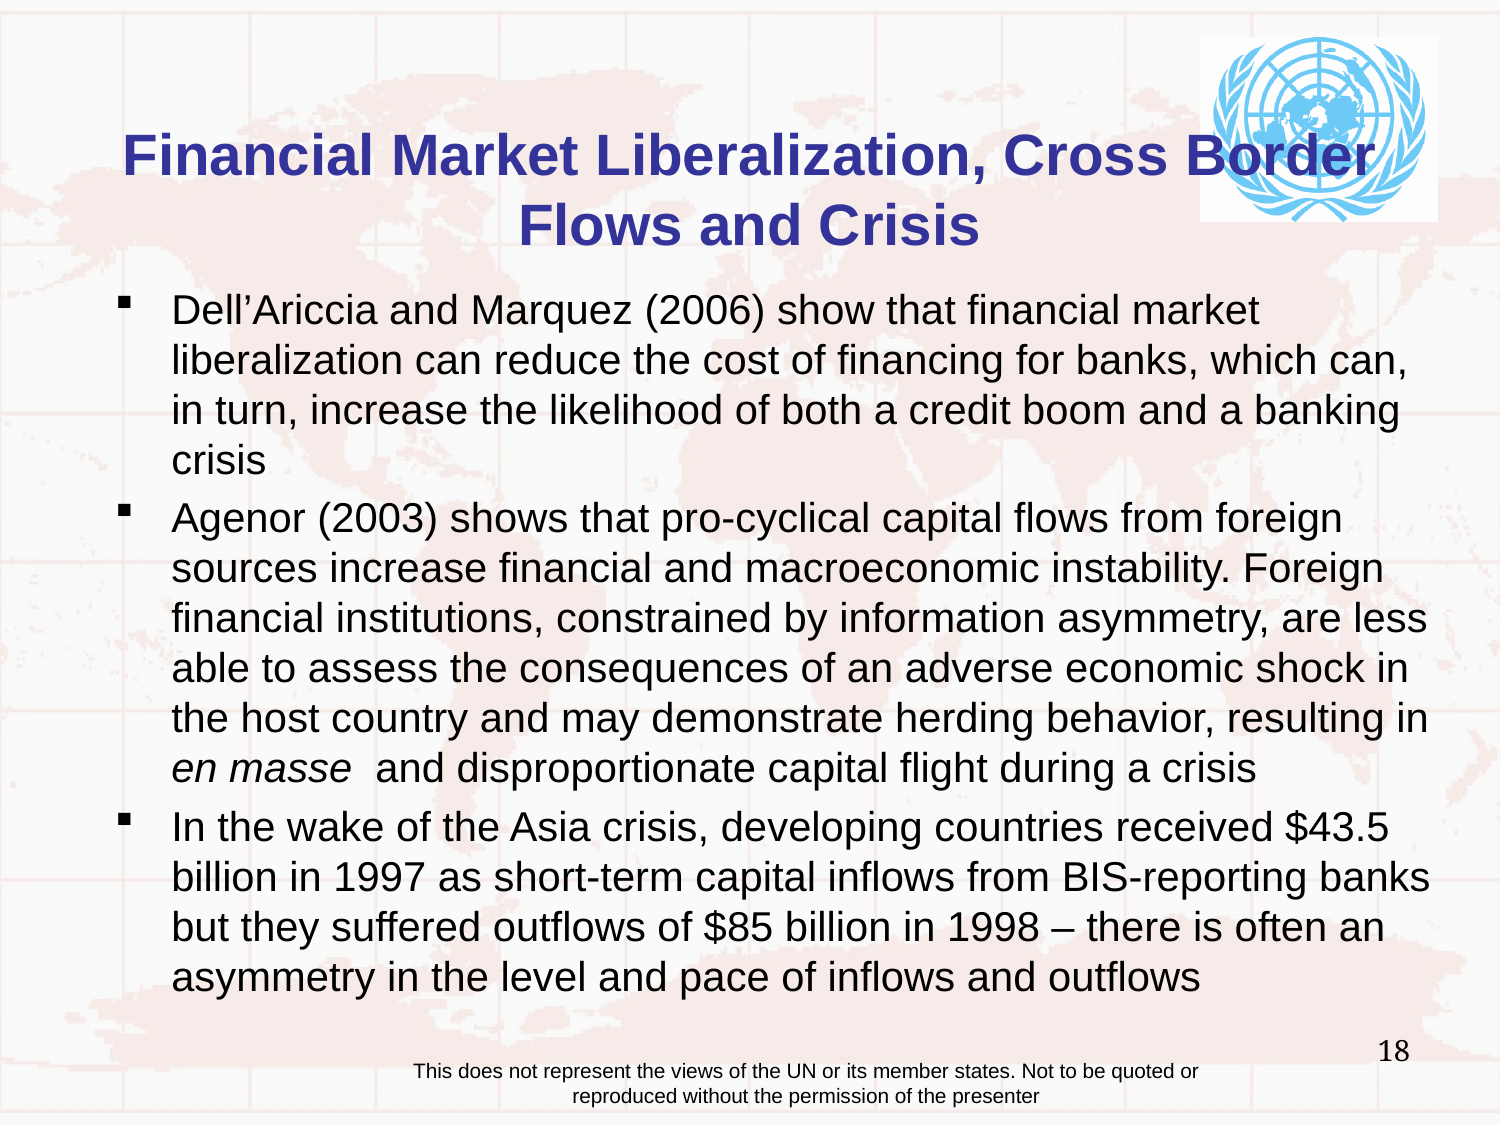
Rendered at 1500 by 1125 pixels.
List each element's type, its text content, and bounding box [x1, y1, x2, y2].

title Financial Market Liberalization, Cross Border Flows and Crisis [75, 112, 1425, 263]
picture [1200, 37, 1438, 222]
list Dell’Ariccia and Marquez (2006) show that financial market liberalization can reduce the cost of financing for banks, which can, in turn, increase the likelihood of both a credit boom and a banking crisis Agenor (2003) shows that pro-cyclical capital flows from foreign sources increase financial and macroeconomic instability. Foreign financial institutions, constrained by information asymmetry, are less able to assess the consequences of an adverse economic shock in the host country and may demonstrate herding behavior, resulting in en masse and disproportionate capital flight during a crisis In the wake of the Asia crisis, developing countries received $43.5 billion in 1997 as short-term capital inflows from BIS-reporting banks but they suffered outflows of $85 billion in 1998 – there is often an asymmetry in the level and pace of inflows and outflows [99, 275, 1450, 1018]
slide_number 18 [1074, 1024, 1426, 1103]
footer This does not represent the views of the UN or its member states. Not to be quoted or reproduced without the permission of the presenter [362, 1049, 1074, 1103]
